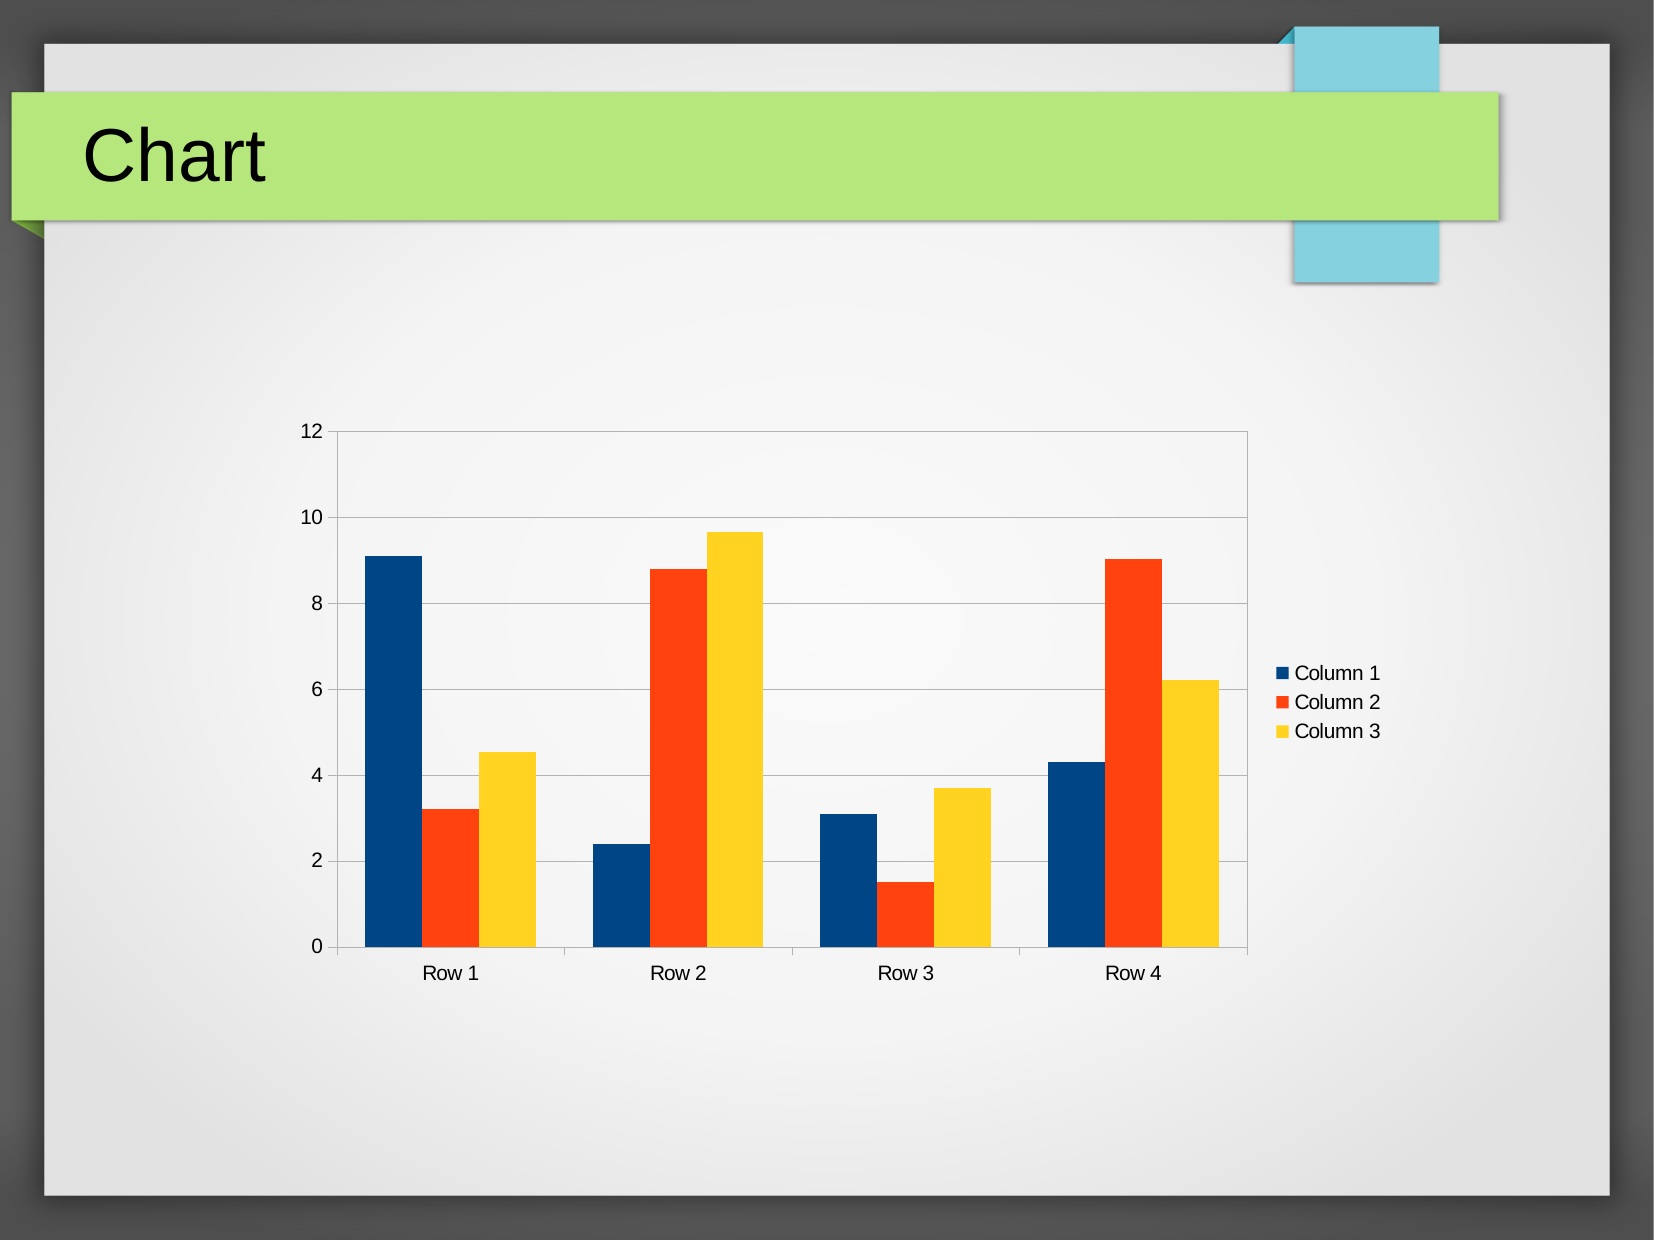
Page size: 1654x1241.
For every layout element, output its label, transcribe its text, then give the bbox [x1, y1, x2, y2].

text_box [277, 408, 1405, 999]
picture [0, 0, 1654, 1240]
title Chart [82, 94, 1264, 213]
